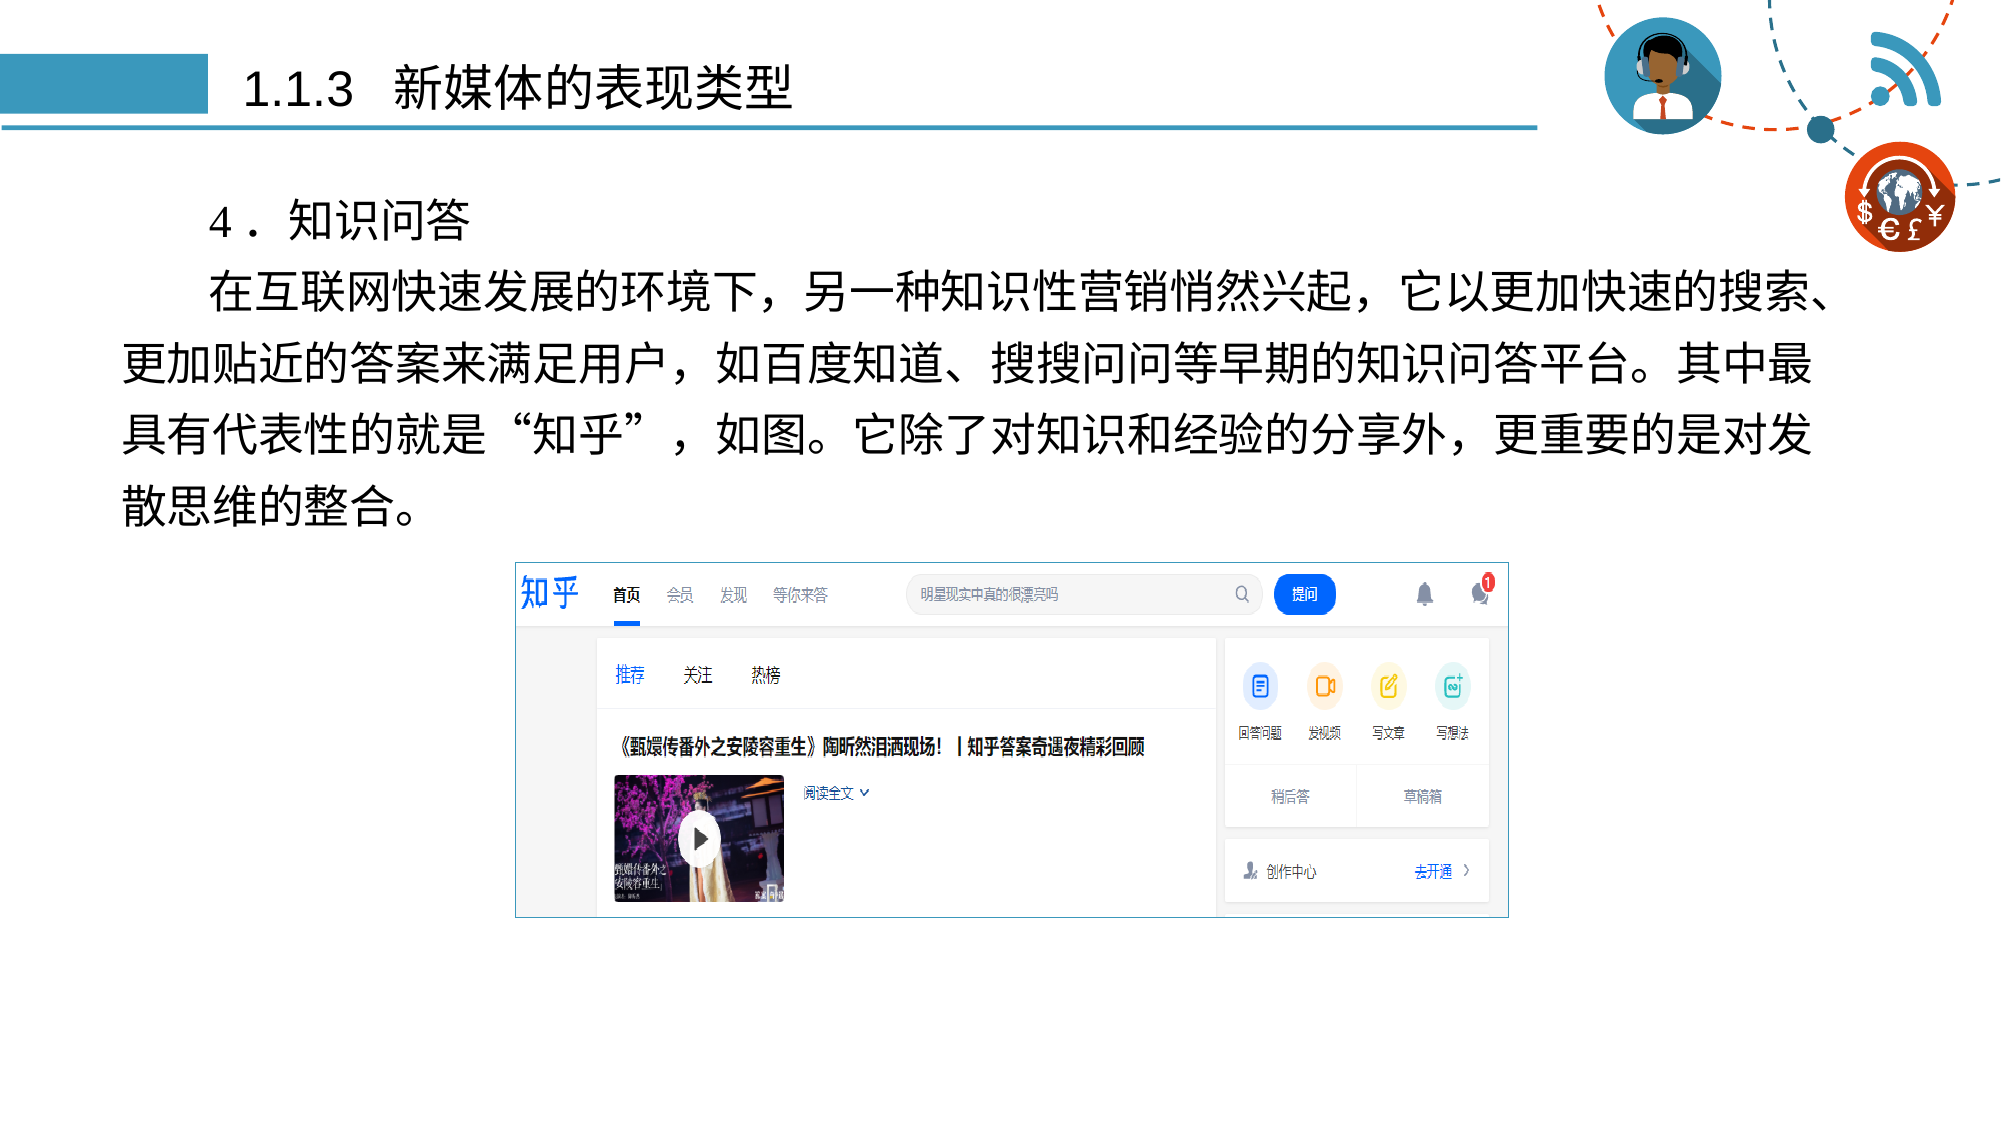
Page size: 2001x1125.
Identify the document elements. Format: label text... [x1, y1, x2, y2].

title 1.1.3 新媒体的表现类型 [222, 55, 1863, 127]
picture [515, 562, 1509, 918]
list 4．知识问答 在互联网快速发展的环境下，另一种知识性营销悄然兴起，它以更加快速的搜索、更加贴近的答案来满足用户，如百度知道、搜搜问问等早期的知识问答平台。其中最具有代表性的就是“知乎”，如图。它除了对知识和经验的分享外，更重要的是对发散思维的整合。 [100, 164, 1840, 1014]
